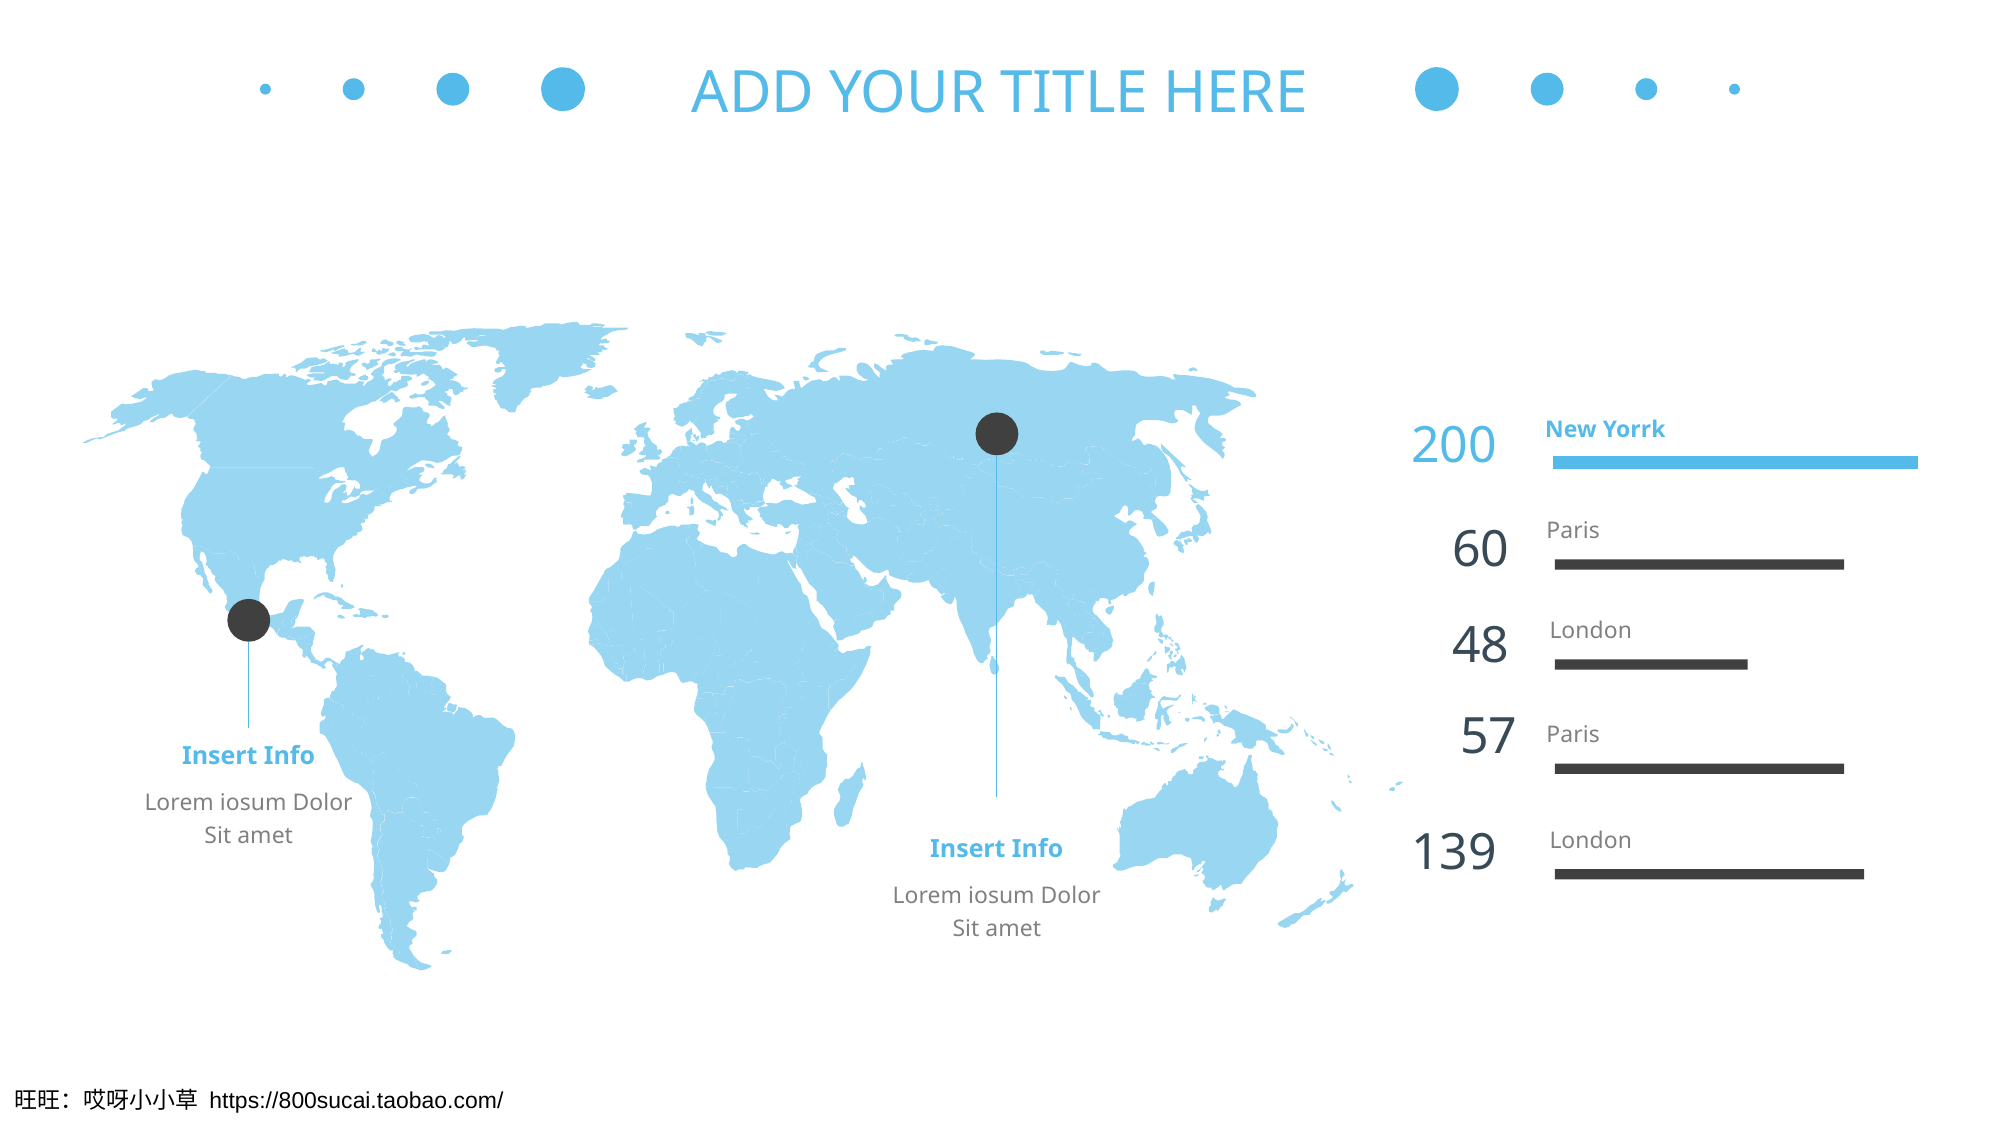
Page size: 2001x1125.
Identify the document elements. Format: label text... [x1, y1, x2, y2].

text_box Paris [1531, 508, 1615, 551]
text_box 139 [1403, 811, 1554, 887]
text_box New Yorrk [1554, 407, 1681, 450]
text_box [1554, 763, 1845, 775]
text_box 旺旺：哎呀小小草 https://800sucai.taobao.com/ [0, 1077, 800, 1120]
text_box [1529, 71, 1565, 107]
text_box 60 [1437, 509, 1570, 584]
text_box [1554, 456, 1918, 469]
text_box [1570, 558, 1845, 571]
text_box [1727, 82, 1742, 96]
text_box 57 [1445, 696, 1570, 772]
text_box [82, 321, 1403, 971]
text_box ADD YOUR TITLE HERE [677, 46, 1323, 132]
text_box [258, 82, 272, 96]
text_box [341, 77, 366, 102]
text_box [879, 824, 1115, 950]
text_box [1554, 868, 1865, 880]
text_box [1413, 66, 1460, 113]
text_box [540, 66, 586, 113]
text_box 48 [1437, 605, 1570, 680]
text_box London [1570, 608, 1648, 651]
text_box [130, 731, 367, 857]
text_box [1634, 77, 1659, 102]
text_box Paris [1570, 712, 1615, 755]
text_box 200 [1403, 405, 1554, 481]
text_box [1570, 658, 1749, 671]
text_box London [1554, 818, 1648, 861]
text_box [435, 71, 471, 107]
